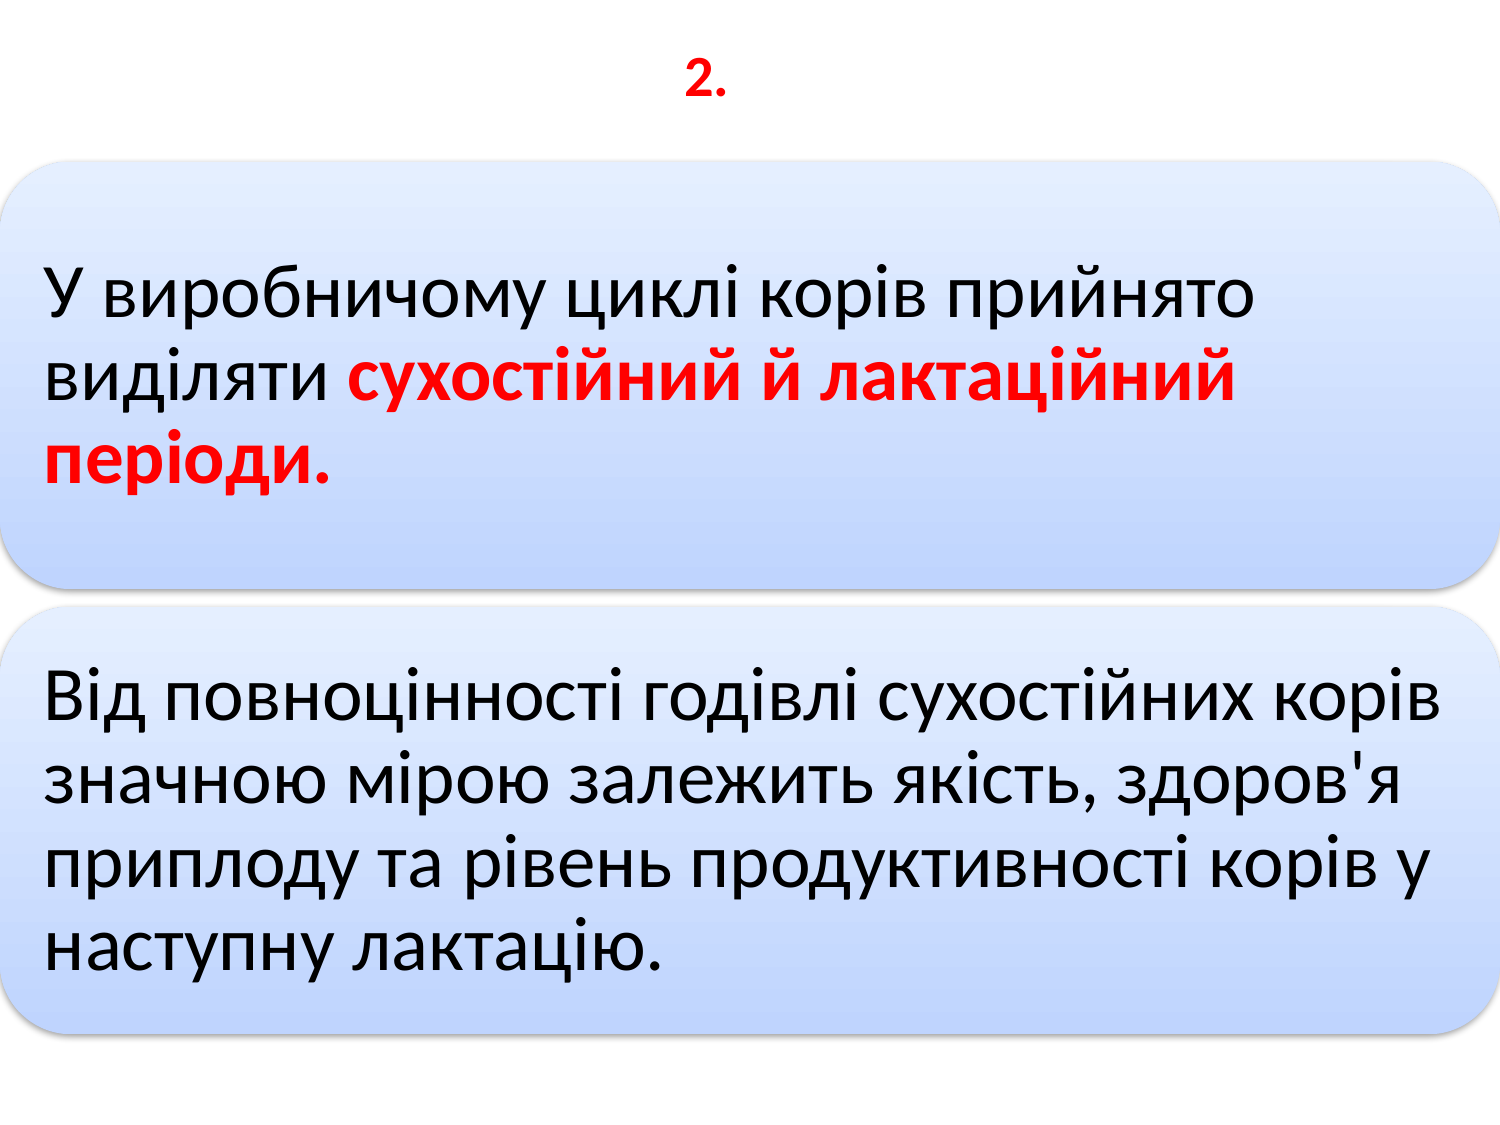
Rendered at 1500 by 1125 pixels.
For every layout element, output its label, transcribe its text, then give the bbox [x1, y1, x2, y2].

text_box 2. [656, 30, 745, 111]
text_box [0, 113, 1500, 1083]
